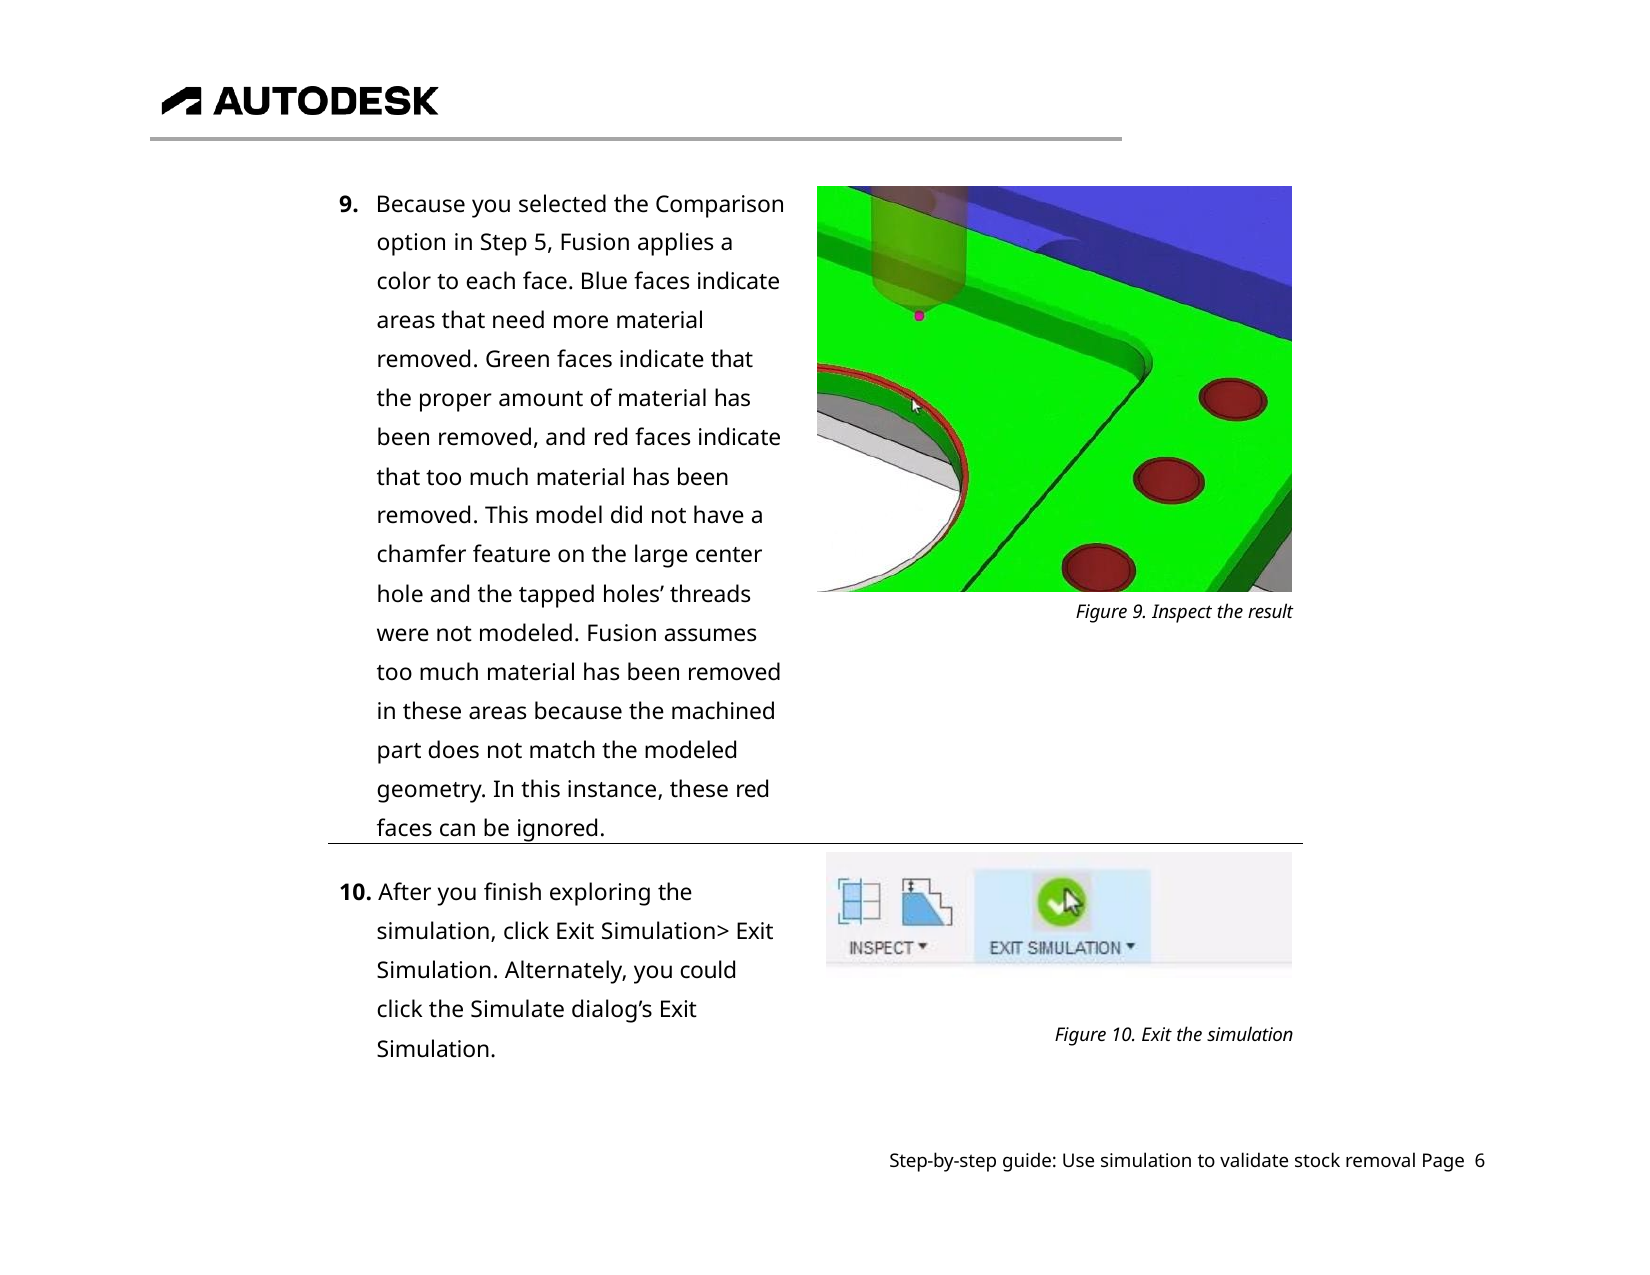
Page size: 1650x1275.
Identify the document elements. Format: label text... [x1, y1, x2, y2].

picture [161, 86, 439, 115]
slide_number Step-by-step guide: Use simulation to validate stock removal Page 3 [887, 1145, 1509, 1275]
table_cell 10. After you finish exploring the simulation, click Exit Simulation> Exit Simulation. Alternately, you could click the Simulate dialog’s Exit Simulation. [328, 844, 801, 1064]
picture [817, 186, 1293, 592]
table_header Figure 9. Inspect the result [801, 187, 1303, 843]
picture [825, 852, 1292, 979]
table_cell Figure 10. Exit the simulation [801, 844, 1303, 1064]
table_header 9. Because you selected the Comparison option in Step 5, Fusion applies a color to each face. Blue faces indicate areas that need more material removed. Green faces indicate that the proper amount of material has been removed, and red faces indicate that too much material has been removed. This model did not have a chamfer feature on the large center hole and the tapped holes’ threads were not modeled. Fusion assumes too much material has been removed in these areas because the machined part does not match the modeled geometry. In this instance, these red faces can be ignored. [328, 187, 801, 843]
